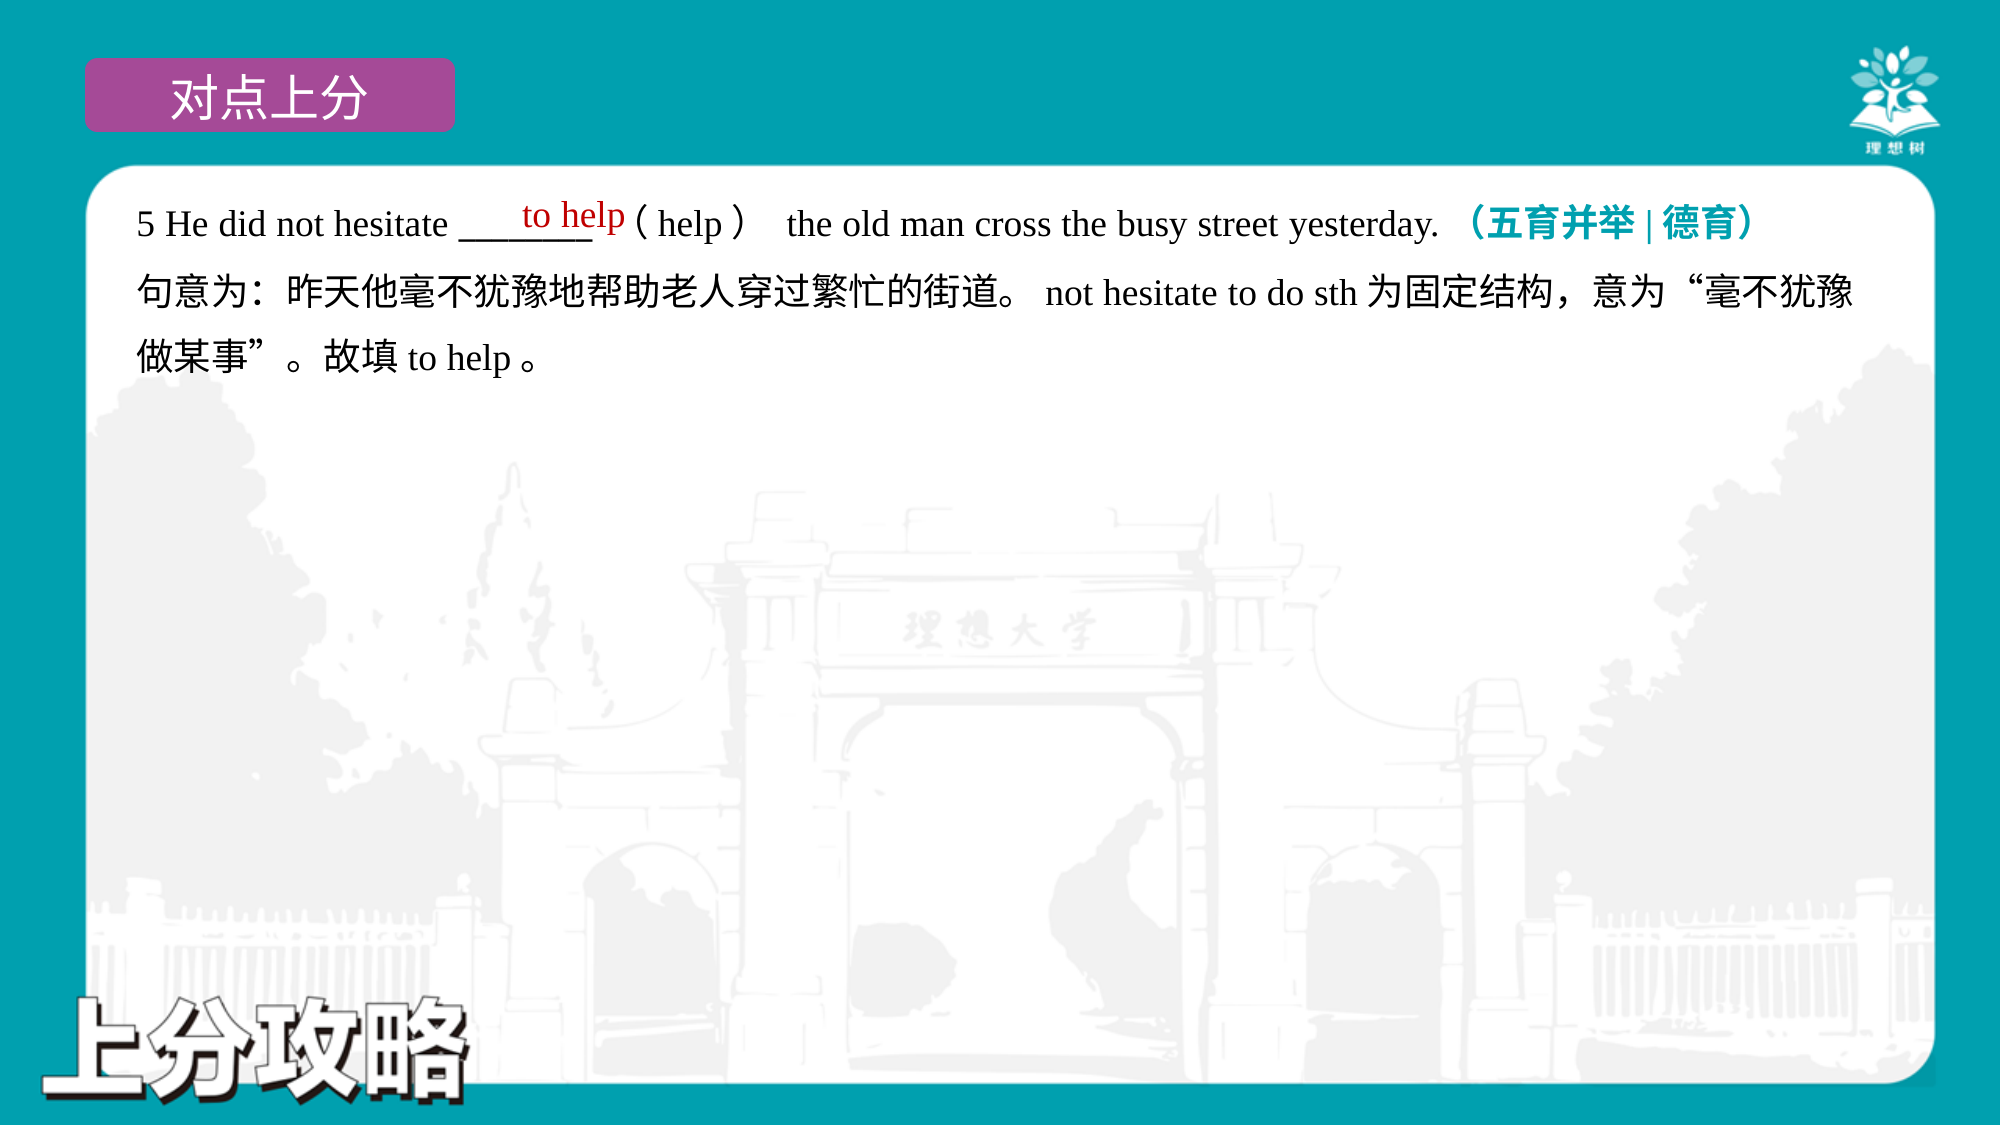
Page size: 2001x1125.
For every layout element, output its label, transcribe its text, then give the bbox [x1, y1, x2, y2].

text_box to help [504, 168, 644, 228]
text_box 5 He did not hesitate ________ （help） the old man cross the busy street yesterday.（五育并举|德育） [136, 176, 1865, 237]
text_box 句意为：昨天他毫不犹豫地帮助老人穿过繁忙的街道。not hesitate to do sth为固定结构，意为“毫不犹豫 做某事”。故填to help。 [136, 244, 1865, 371]
picture [0, 0, 2000, 1125]
